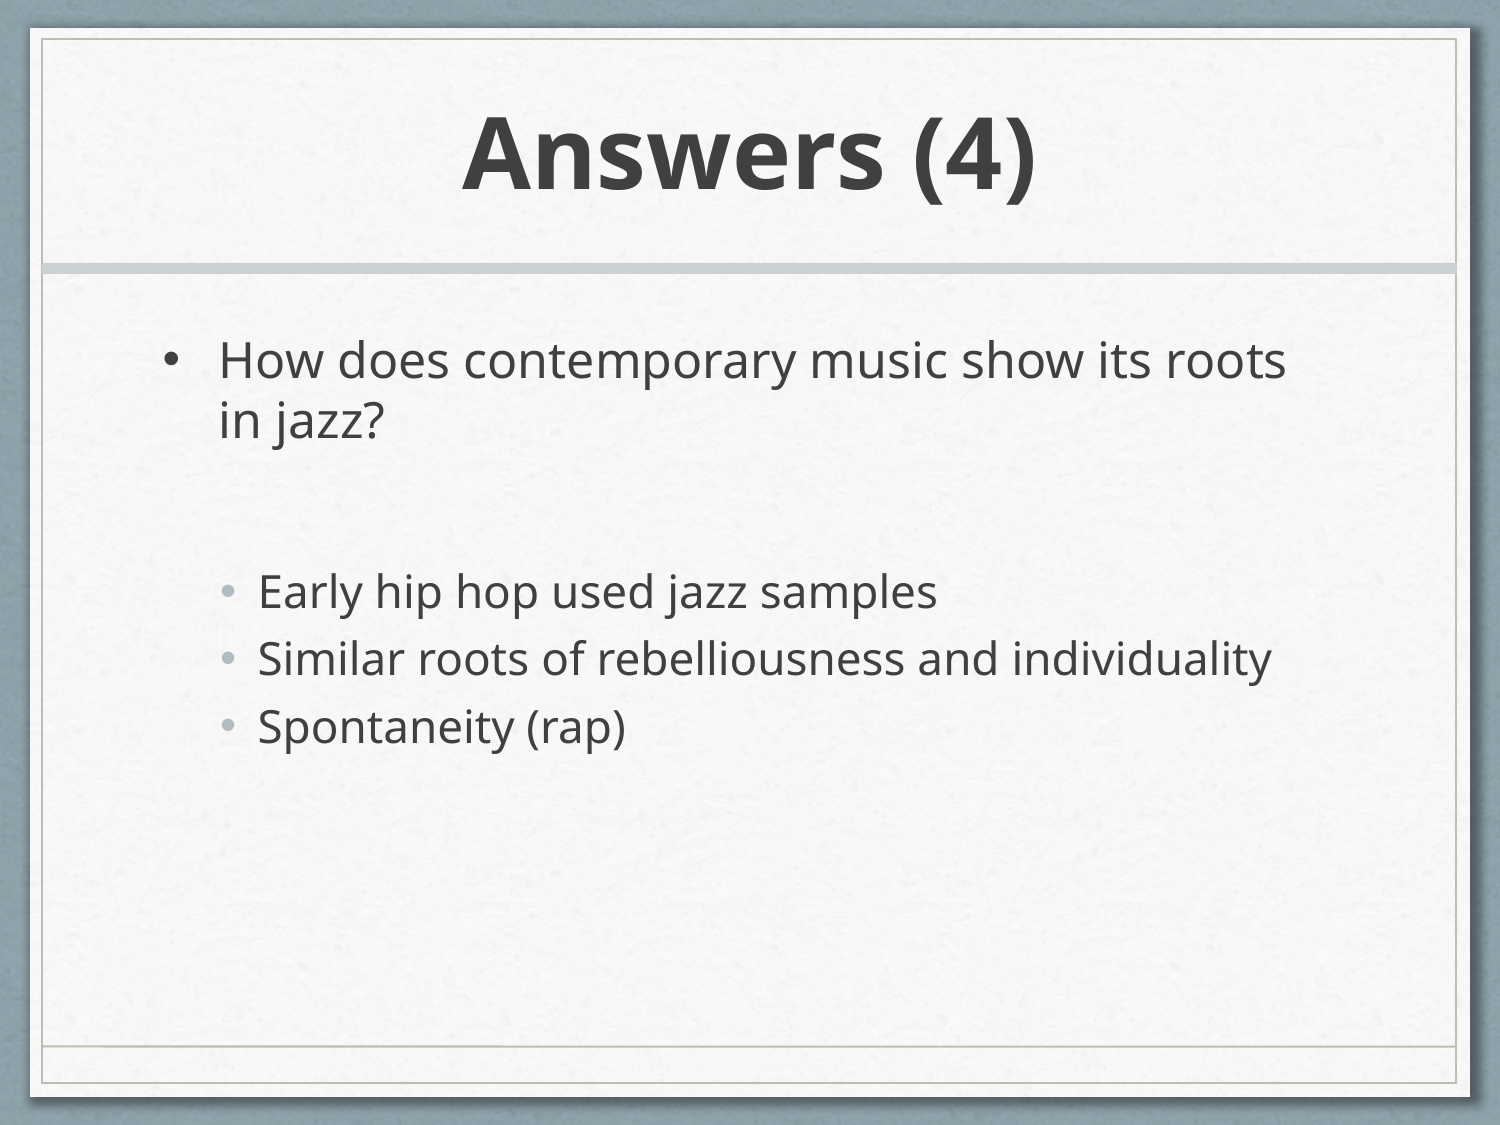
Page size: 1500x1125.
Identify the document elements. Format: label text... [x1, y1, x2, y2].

title Answers (4) [147, 40, 1353, 260]
picture [30, 28, 1470, 1097]
list How does contemporary music show its roots in jazz? Early hip hop used jazz samples Similar roots of rebelliousness and individuality Spontaneity (rap) [147, 320, 1353, 1002]
